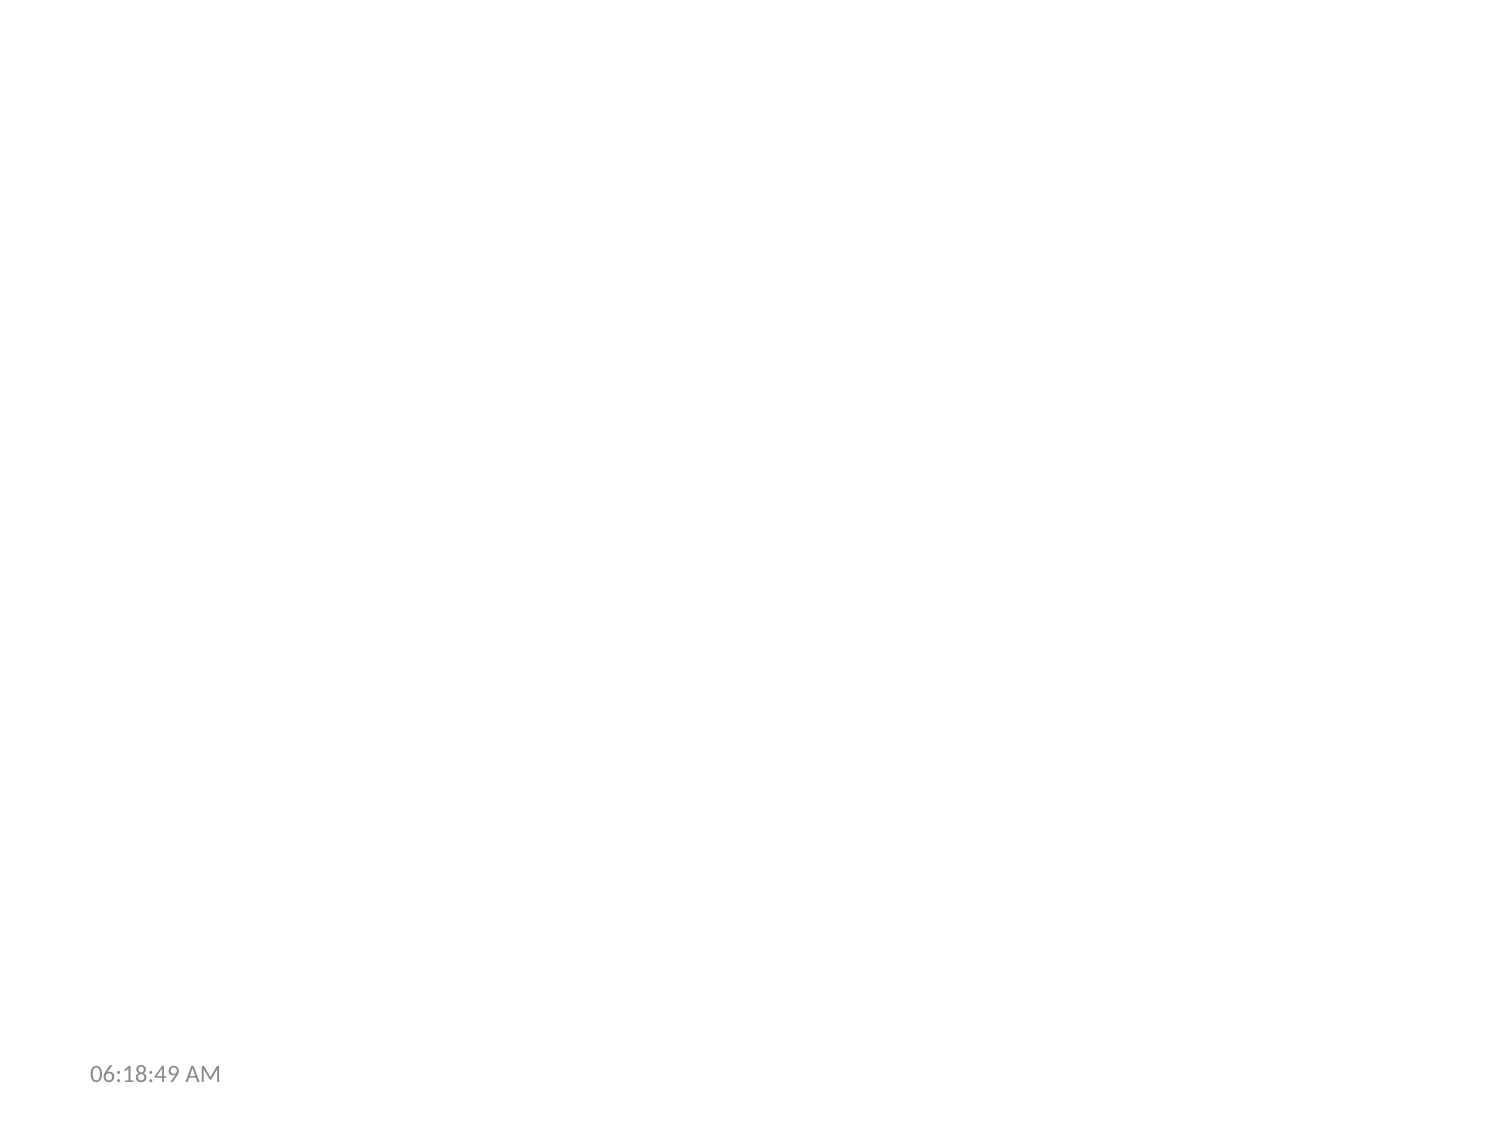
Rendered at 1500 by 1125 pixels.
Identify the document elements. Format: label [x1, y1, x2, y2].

slide_number [75, 1042, 425, 1103]
